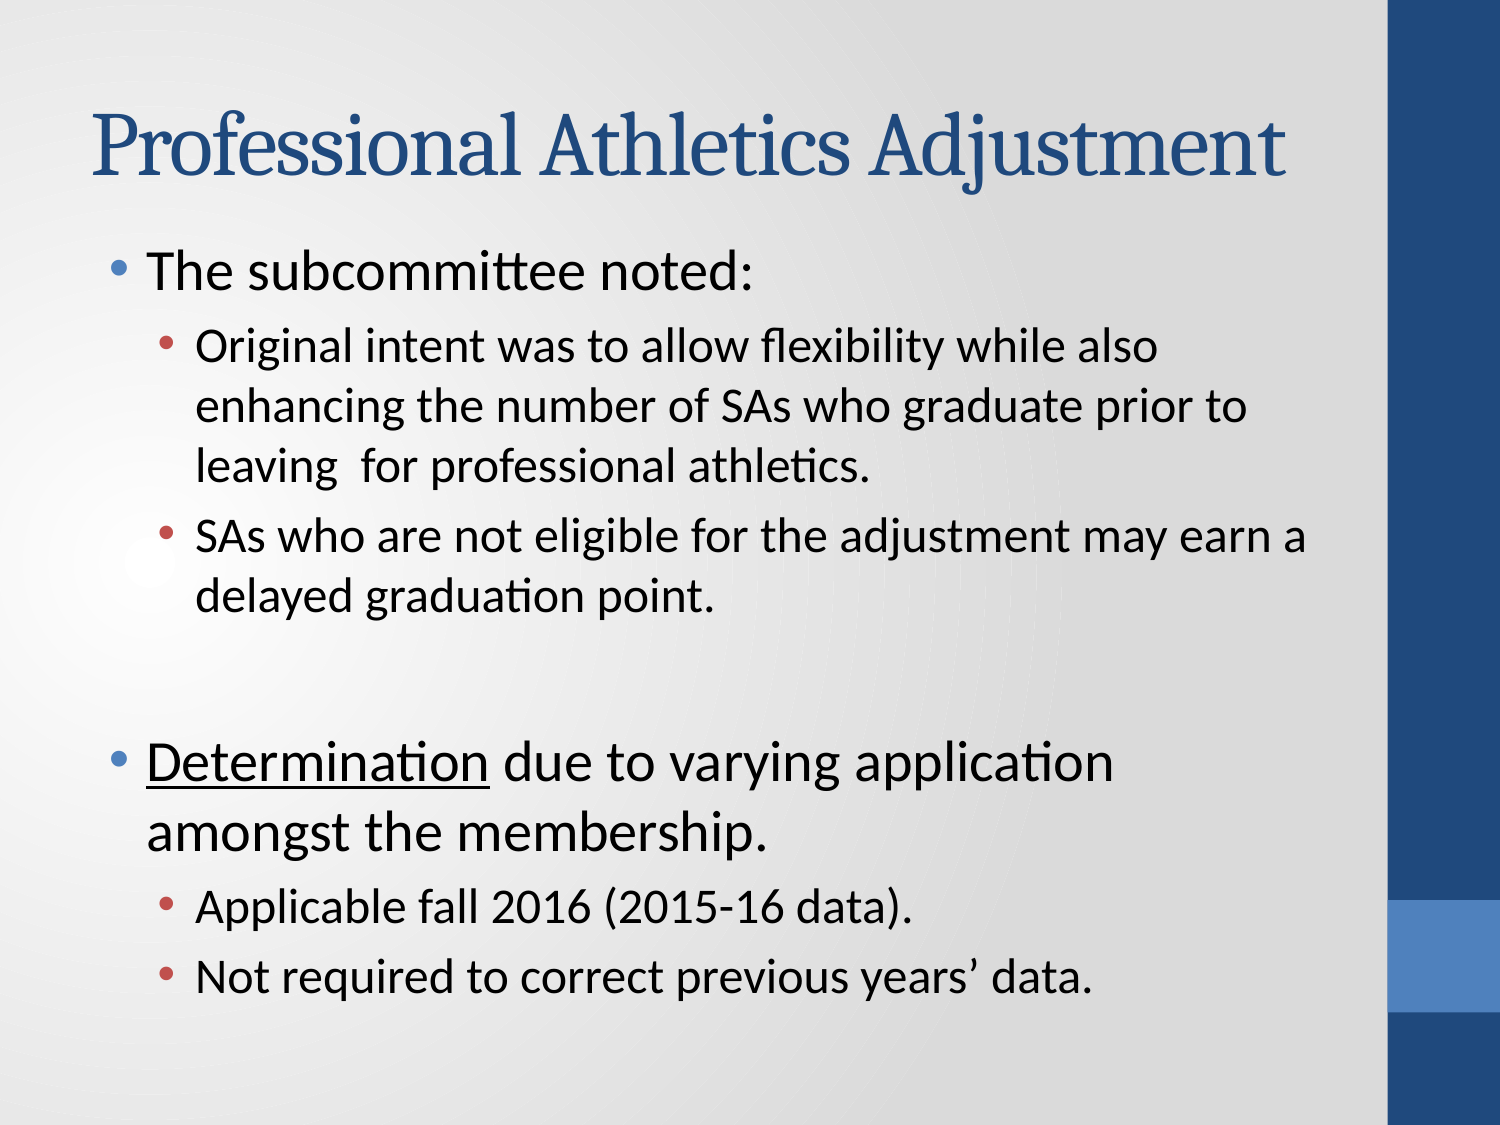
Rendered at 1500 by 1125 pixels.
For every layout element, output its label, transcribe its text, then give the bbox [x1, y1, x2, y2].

list The subcommittee noted: Original intent was to allow flexibility while also enhancing the number of SAs who graduate prior to leaving for professional athletics. SAs who are not eligible for the adjustment may earn a delayed graduation point. Determination due to varying application amongst the membership. Applicable fall 2016 (2015-16 data). Not required to correct previous years’ data. [75, 224, 1325, 1075]
title Professional Athletics Adjustment [75, 45, 1375, 233]
